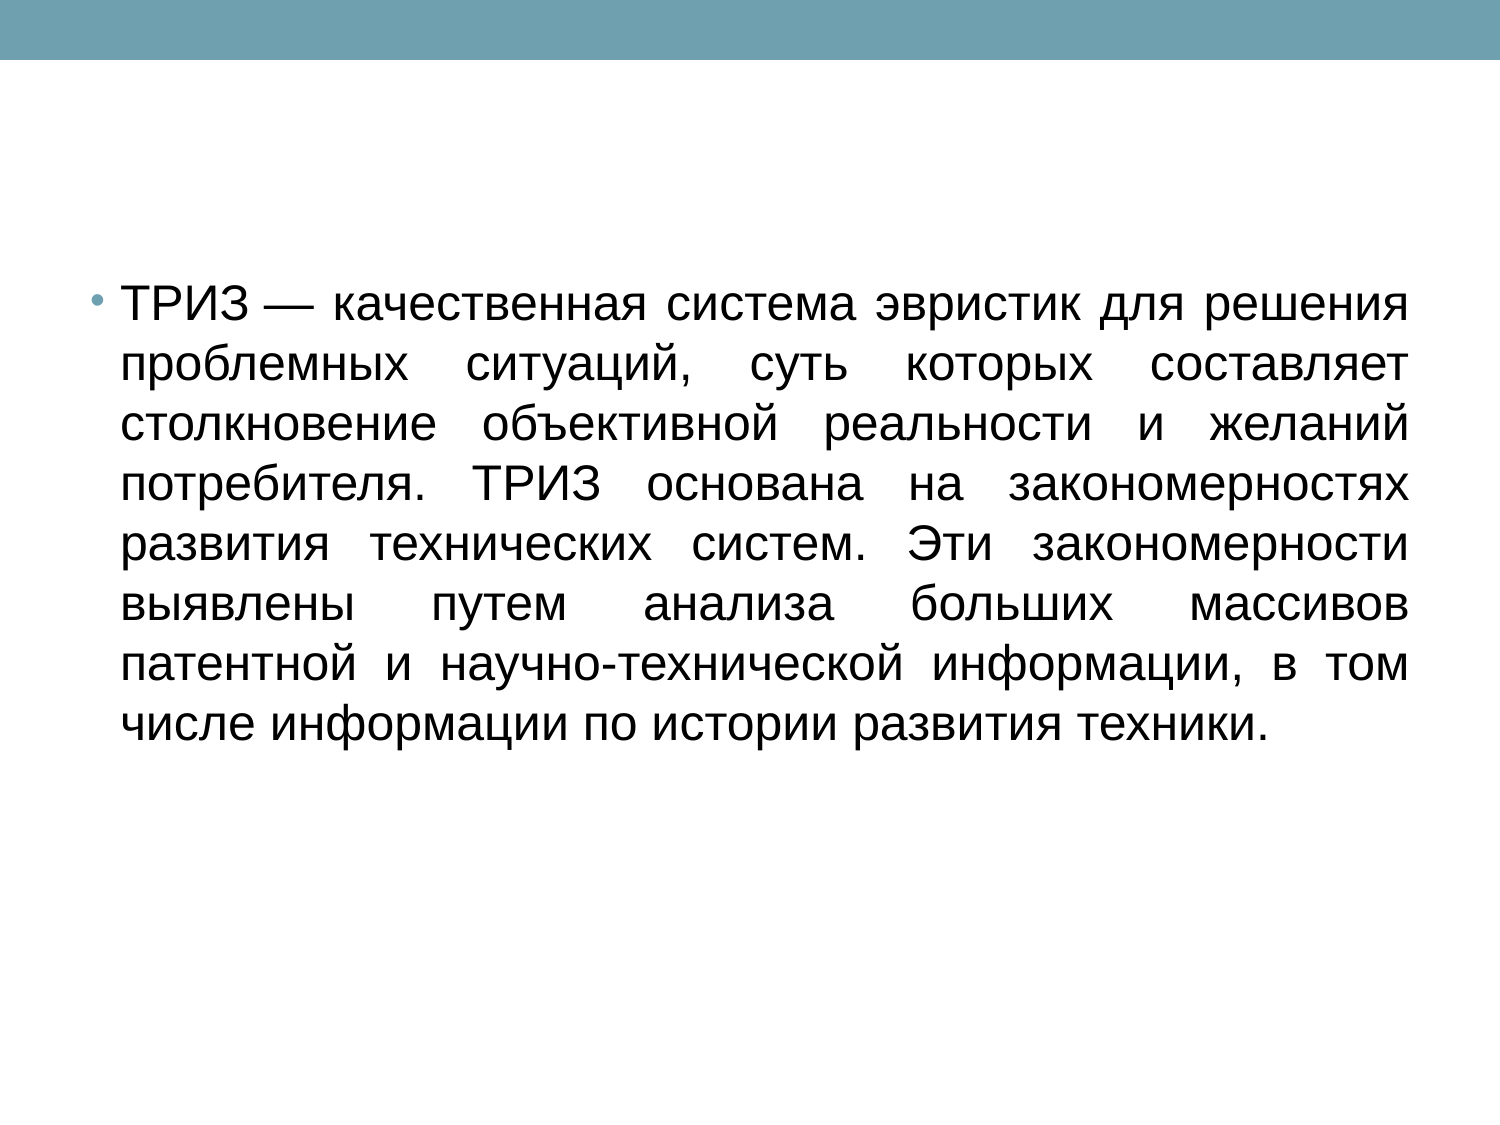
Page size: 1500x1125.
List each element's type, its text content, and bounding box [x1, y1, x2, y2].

list ТРИЗ — качественная система эвристик для решения проблемных ситуаций, суть которых составляет столкновение объективной реальности и желаний потребителя. ТРИЗ основана на закономерностях развития технических систем. Эти закономерности выявлены путем анализа больших массивов патентной и научно-технической информации, в том числе информации по истории развития техники. [75, 262, 1425, 1063]
